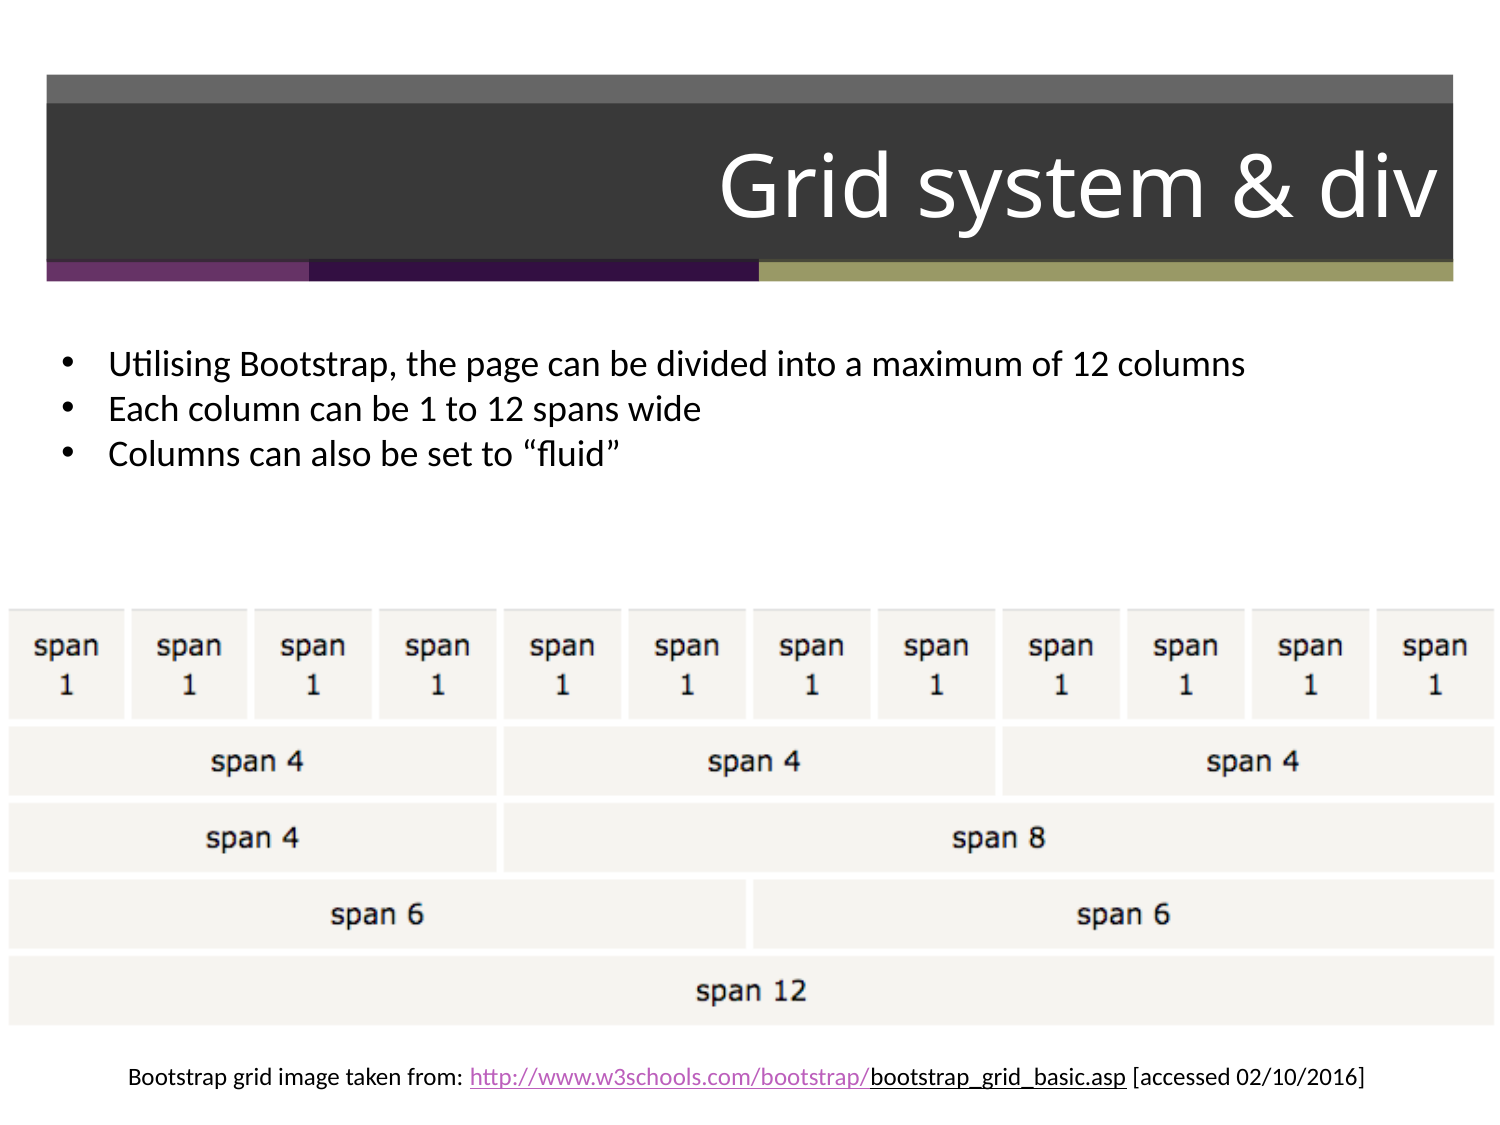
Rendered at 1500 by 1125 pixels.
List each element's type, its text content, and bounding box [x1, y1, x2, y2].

text_box Bootstrap grid image taken from: http://www.w3schools.com/bootstrap/bootstrap_grid_basic.asp [accessed 02/10/2016] [46, 1053, 1454, 1099]
title Grid system & div [46, 103, 1454, 263]
picture [0, 600, 1500, 1033]
text_box Utilising Bootstrap, the page can be divided into a maximum of 12 columns Each column can be 1 to 12 spans wide Columns can also be set to “fluid” [46, 331, 1454, 482]
